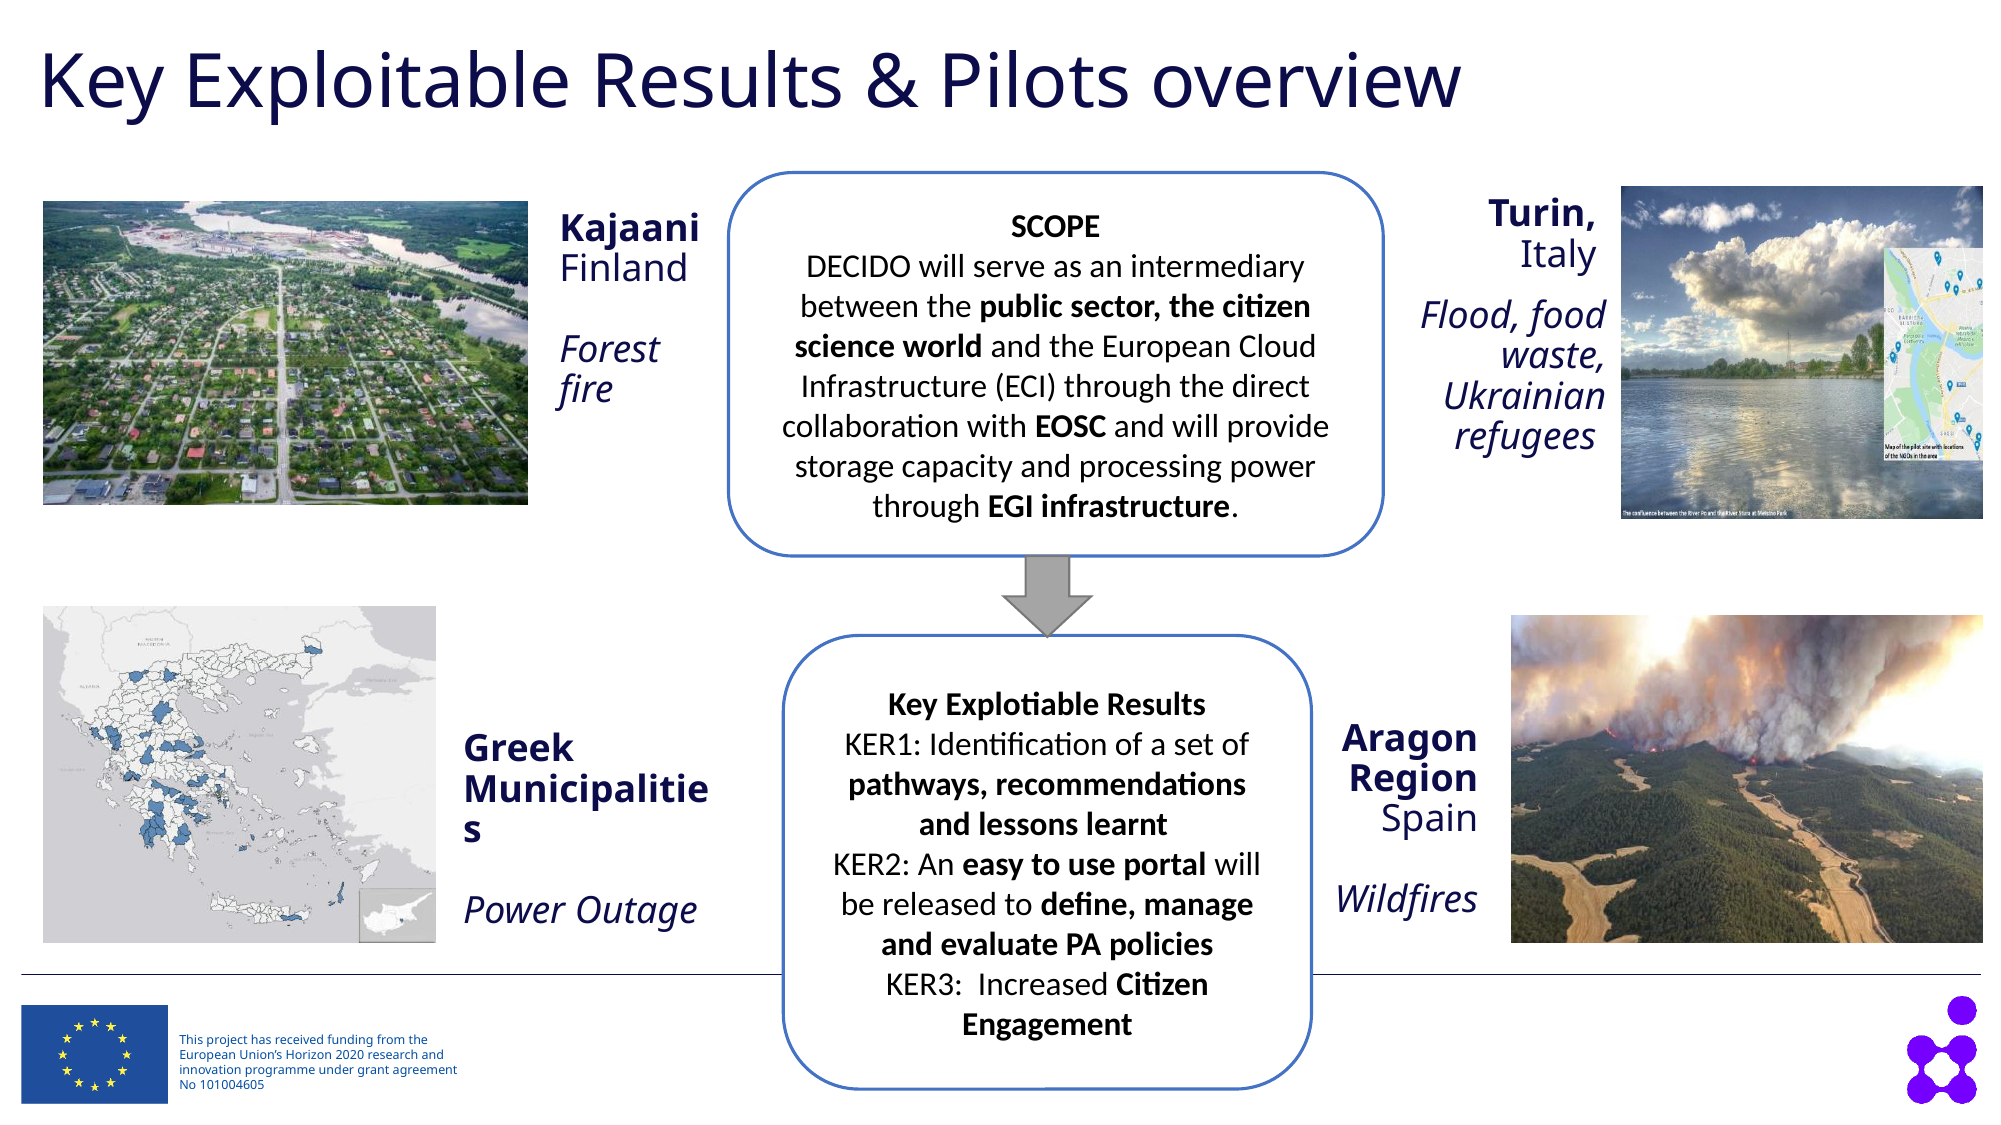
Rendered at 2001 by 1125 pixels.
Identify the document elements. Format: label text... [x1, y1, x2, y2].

picture [21, 1005, 168, 1104]
picture [43, 606, 436, 944]
text_box Turin, Italy Flood, food waste, Ukrainian refugees [1402, 186, 1620, 465]
text_box SCOPE DECIDO will serve as an intermediary between the public sector, the citizen science world and the European Cloud Infrastructure (ECI) through the direct collaboration with EOSC and will provide storage capacity and processing power through EGI infrastructure. [728, 172, 1384, 557]
picture [1621, 186, 1983, 520]
picture [1883, 959, 2000, 1125]
text_box Greek Municipalities Power Outage [448, 721, 729, 946]
text_box Aragon Region Spain Wildfires [1312, 711, 1494, 939]
text_box Key Explotiable Results KER1: Identification of a set of pathways, recommendations and lessons learnt KER2: An easy to use portal will be released to define, manage and evaluate PA policies KER3: Increased Citizen Engagement [783, 635, 1312, 1090]
title Key Exploitable Results & Pilots overview [23, 25, 1908, 142]
picture [43, 200, 528, 505]
list Kajaani Finland Forest fire [544, 201, 729, 440]
picture [1511, 615, 1983, 944]
text_box [1003, 556, 1092, 637]
